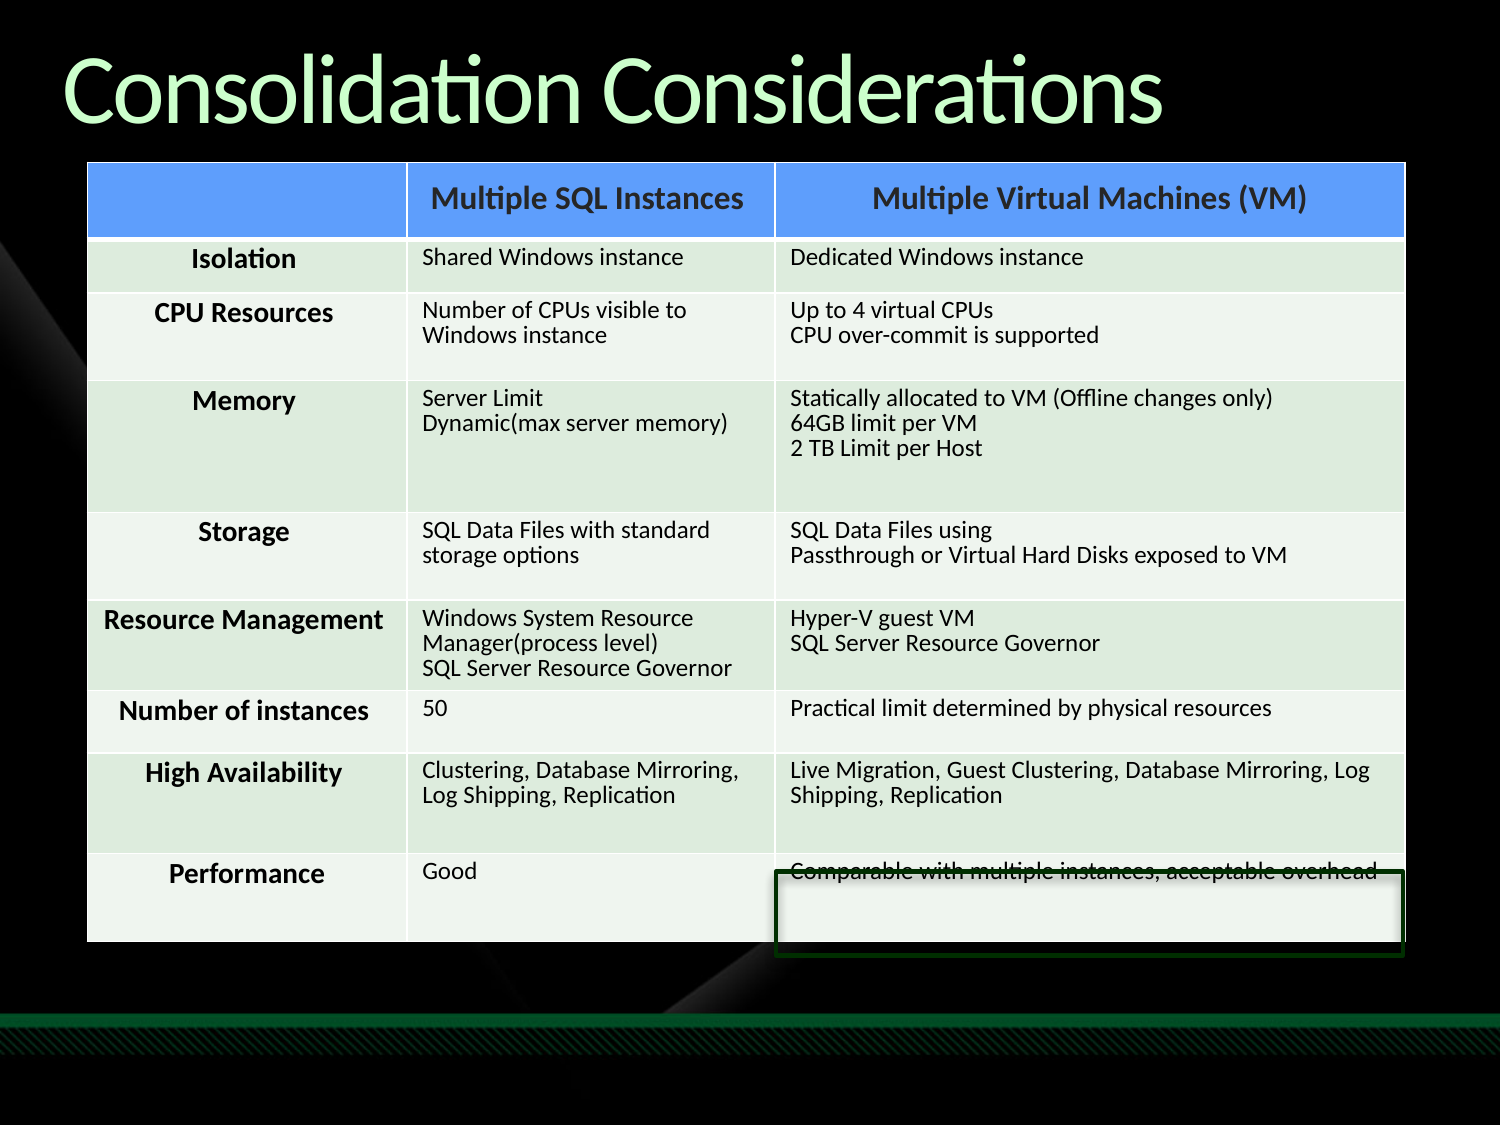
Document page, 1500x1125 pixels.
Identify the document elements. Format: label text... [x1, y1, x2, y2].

table_cell High Availability [88, 754, 406, 853]
table_cell CPU Resources [88, 294, 406, 380]
table_cell Practical limit determined by physical resources [776, 691, 1404, 752]
table_cell SQL Data Files with standard storage options [408, 513, 774, 599]
table_cell Server Limit Dynamic(max server memory) [408, 381, 774, 512]
picture [0, 0, 1500, 1125]
table_cell Good [408, 854, 774, 941]
table_cell Shared Windows instance [408, 242, 774, 292]
table_cell Windows System Resource Manager(process level) SQL Server Resource Governor [408, 601, 774, 690]
table_cell Resource Management [88, 601, 406, 690]
table_cell Isolation [88, 242, 406, 292]
table_cell Statically allocated to VM (Offline changes only) 64GB limit per VM 2 TB Limit per Host [776, 381, 1404, 512]
table_cell Dedicated Windows instance [776, 242, 1404, 292]
table_cell Number of instances [88, 691, 406, 752]
table_cell Clustering, Database Mirroring, Log Shipping, Replication [408, 754, 774, 853]
table_cell Memory [88, 381, 406, 512]
table_header Multiple Virtual Machines (VM) [776, 163, 1404, 237]
table_cell Live Migration, Guest Clustering, Database Mirroring, Log Shipping, Replication [776, 754, 1404, 853]
title Consolidation Considerations [62, 37, 1438, 147]
table_cell Number of CPUs visible to Windows instance [408, 294, 774, 380]
table_cell Performance [88, 854, 406, 941]
table_header [88, 163, 406, 237]
table_cell SQL Data Files using Passthrough or Virtual Hard Disks exposed to VM [776, 513, 1404, 599]
table_cell Storage [88, 513, 406, 599]
table_cell Up to 4 virtual CPUs CPU over-commit is supported [776, 294, 1404, 380]
table_cell Hyper-V guest VM SQL Server Resource Governor [776, 601, 1404, 690]
table_cell Comparable with multiple instances, acceptable overhead [776, 854, 1404, 872]
table_header Multiple SQL Instances [408, 163, 774, 237]
text_box [775, 871, 1403, 956]
table_cell 50 [408, 691, 774, 752]
